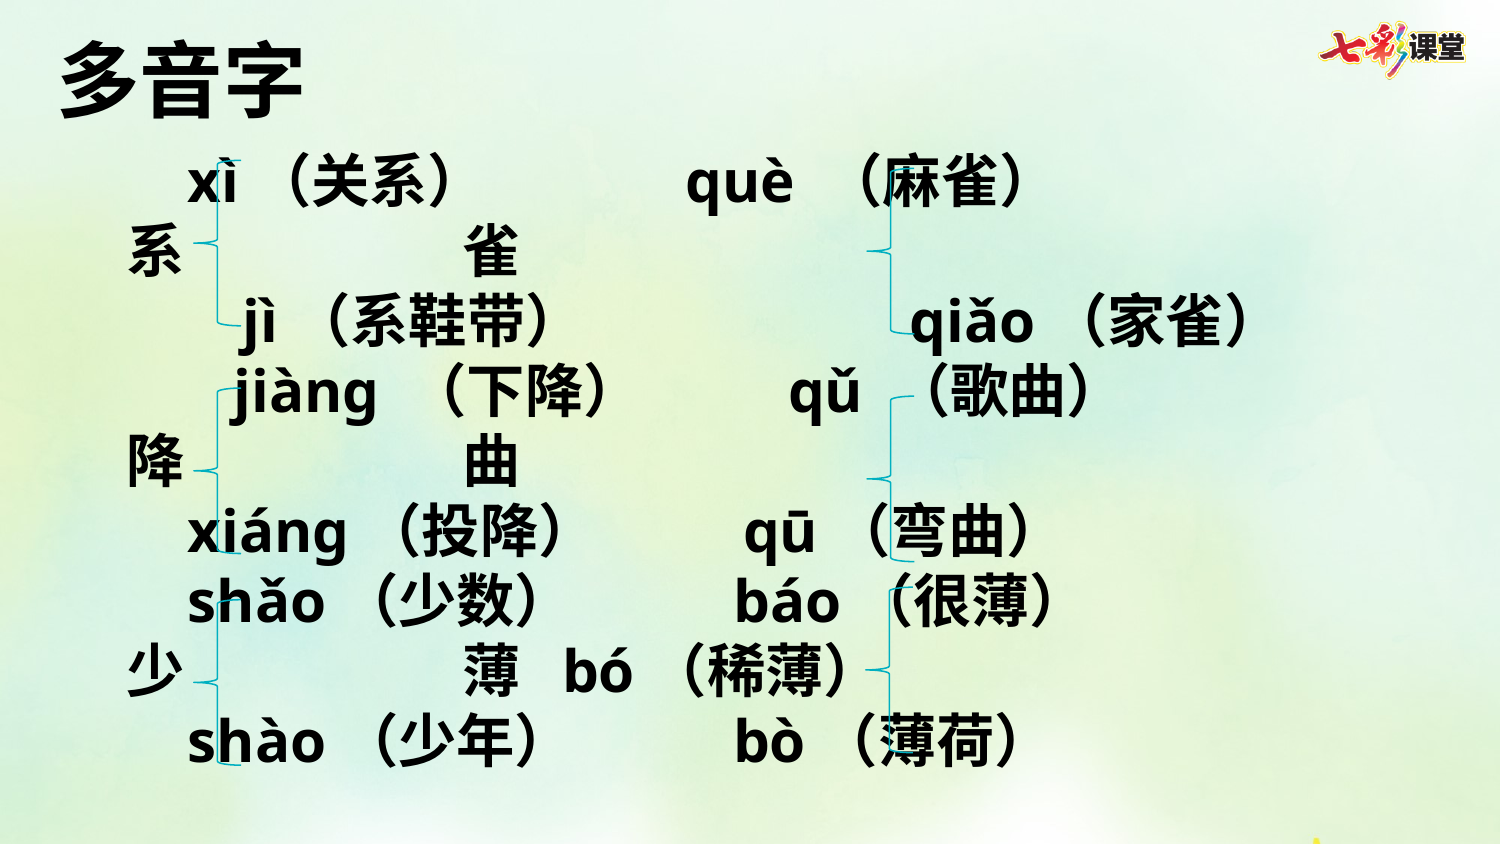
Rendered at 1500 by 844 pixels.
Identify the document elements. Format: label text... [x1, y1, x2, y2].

picture [0, 0, 1500, 844]
text_box [193, 159, 242, 327]
text_box [193, 598, 242, 766]
text_box [866, 395, 915, 563]
text_box 多音字 [42, 20, 337, 136]
text_box [193, 387, 242, 555]
text_box xì（关系） què （麻雀） 系 雀 jì（系鞋带） qiǎo（家雀） jiàng （下降） qǔ （歌曲） 降 曲 xiáng（投降） qū（弯曲） shǎo（少数） báo（很薄） 少 薄 bó（稀薄） shào（少年） bò（薄荷） [112, 136, 1500, 782]
text_box [864, 586, 913, 754]
text_box [866, 167, 915, 335]
